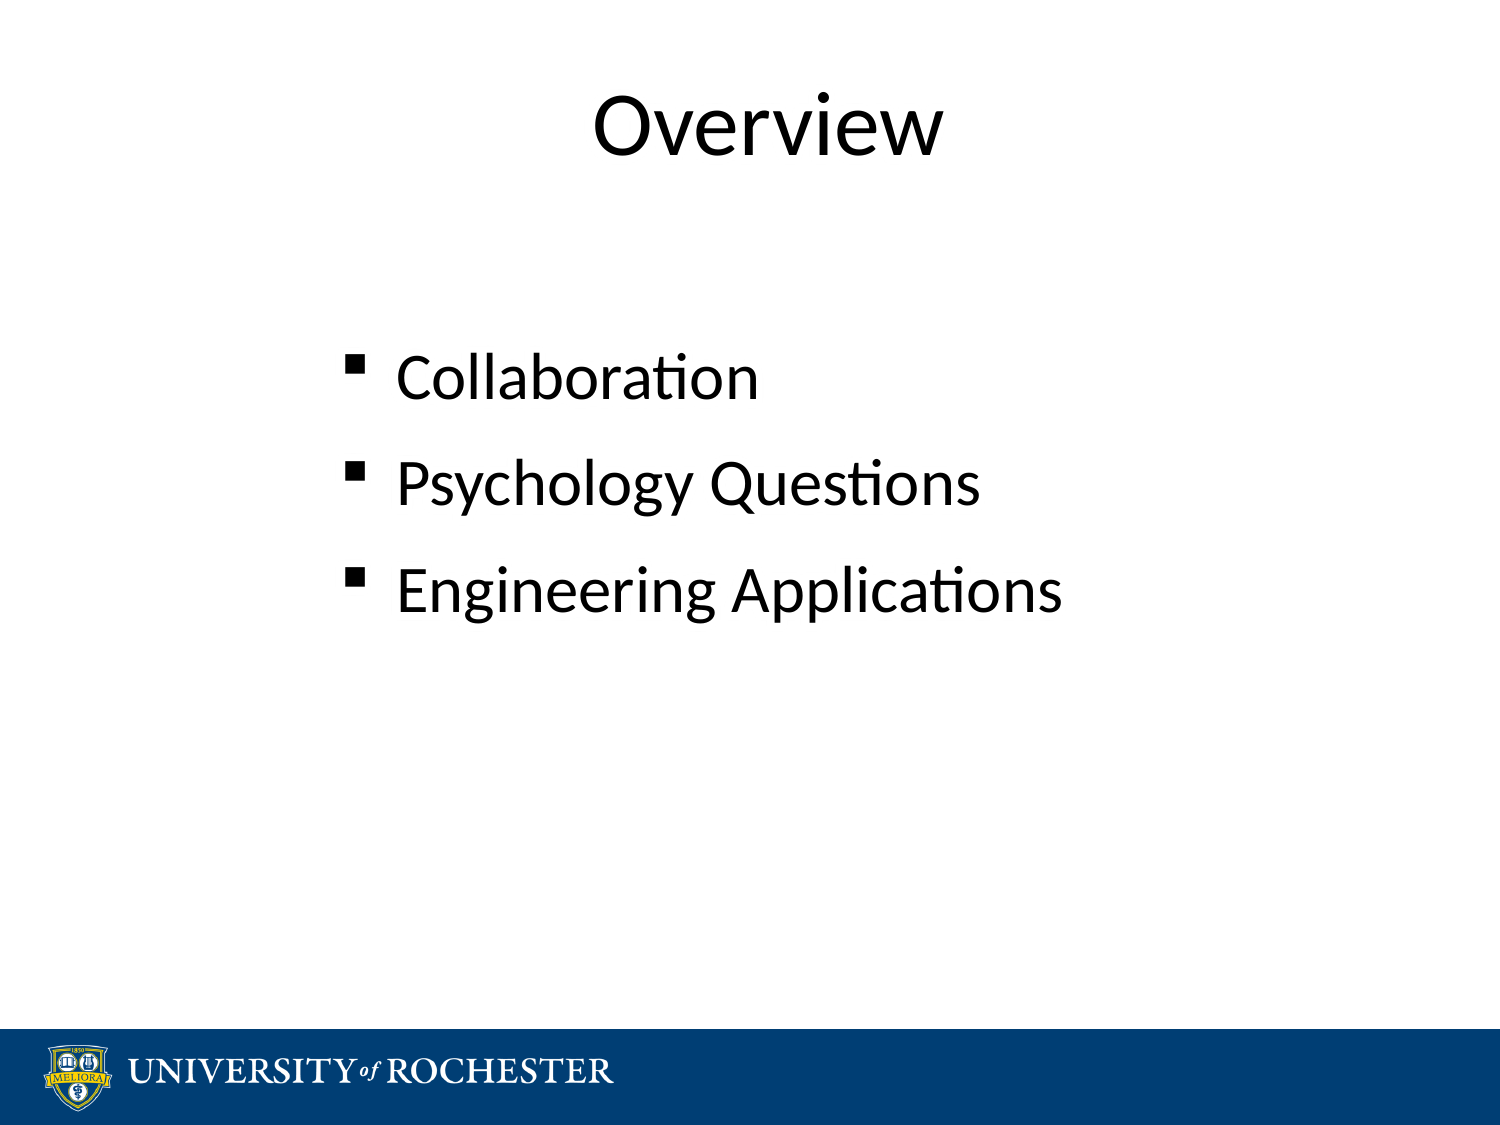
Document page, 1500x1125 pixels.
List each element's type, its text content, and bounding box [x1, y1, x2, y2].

picture [0, 1029, 1500, 1125]
title Overview [100, 37, 1439, 201]
list Collaboration Psychology Questions Engineering Applications [324, 324, 1426, 851]
